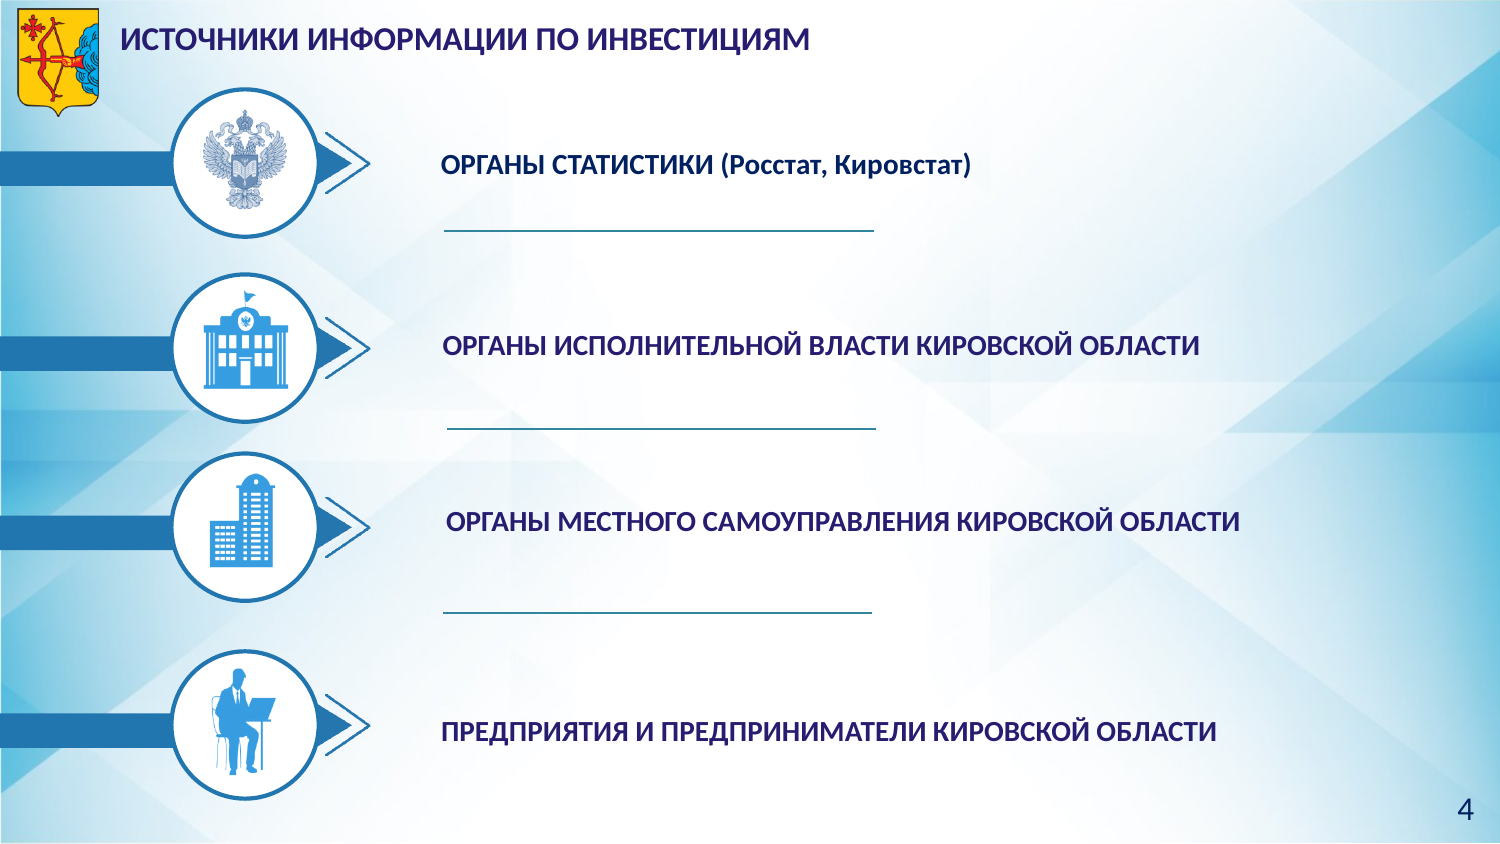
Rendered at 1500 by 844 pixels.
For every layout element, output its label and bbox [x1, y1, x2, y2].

picture [0, 0, 1500, 844]
text_box [197, 283, 295, 780]
